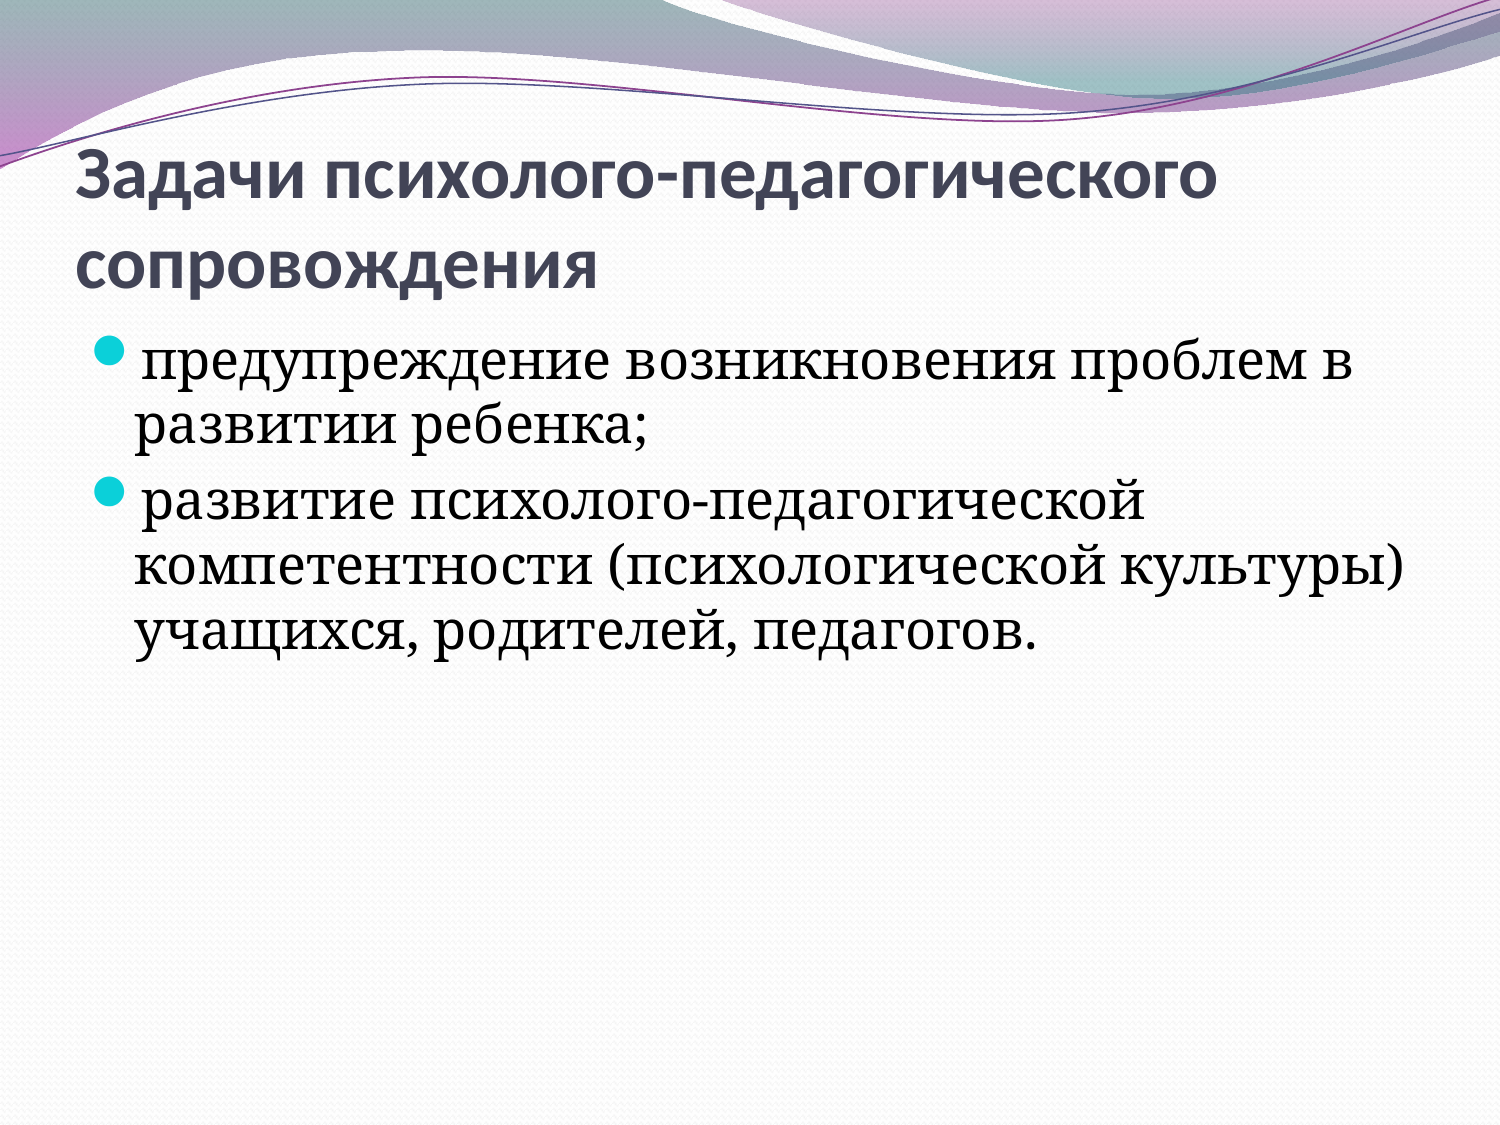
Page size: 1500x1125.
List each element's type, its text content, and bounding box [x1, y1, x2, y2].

list предупреждение возникновения проблем в развитии ребенка; развитие психолого-педагогической компетентности (психологической культуры) учащихся, родителей, педагогов. [74, 317, 1426, 1038]
title Задачи психолого-педагогического сопровождения [74, 115, 1426, 304]
